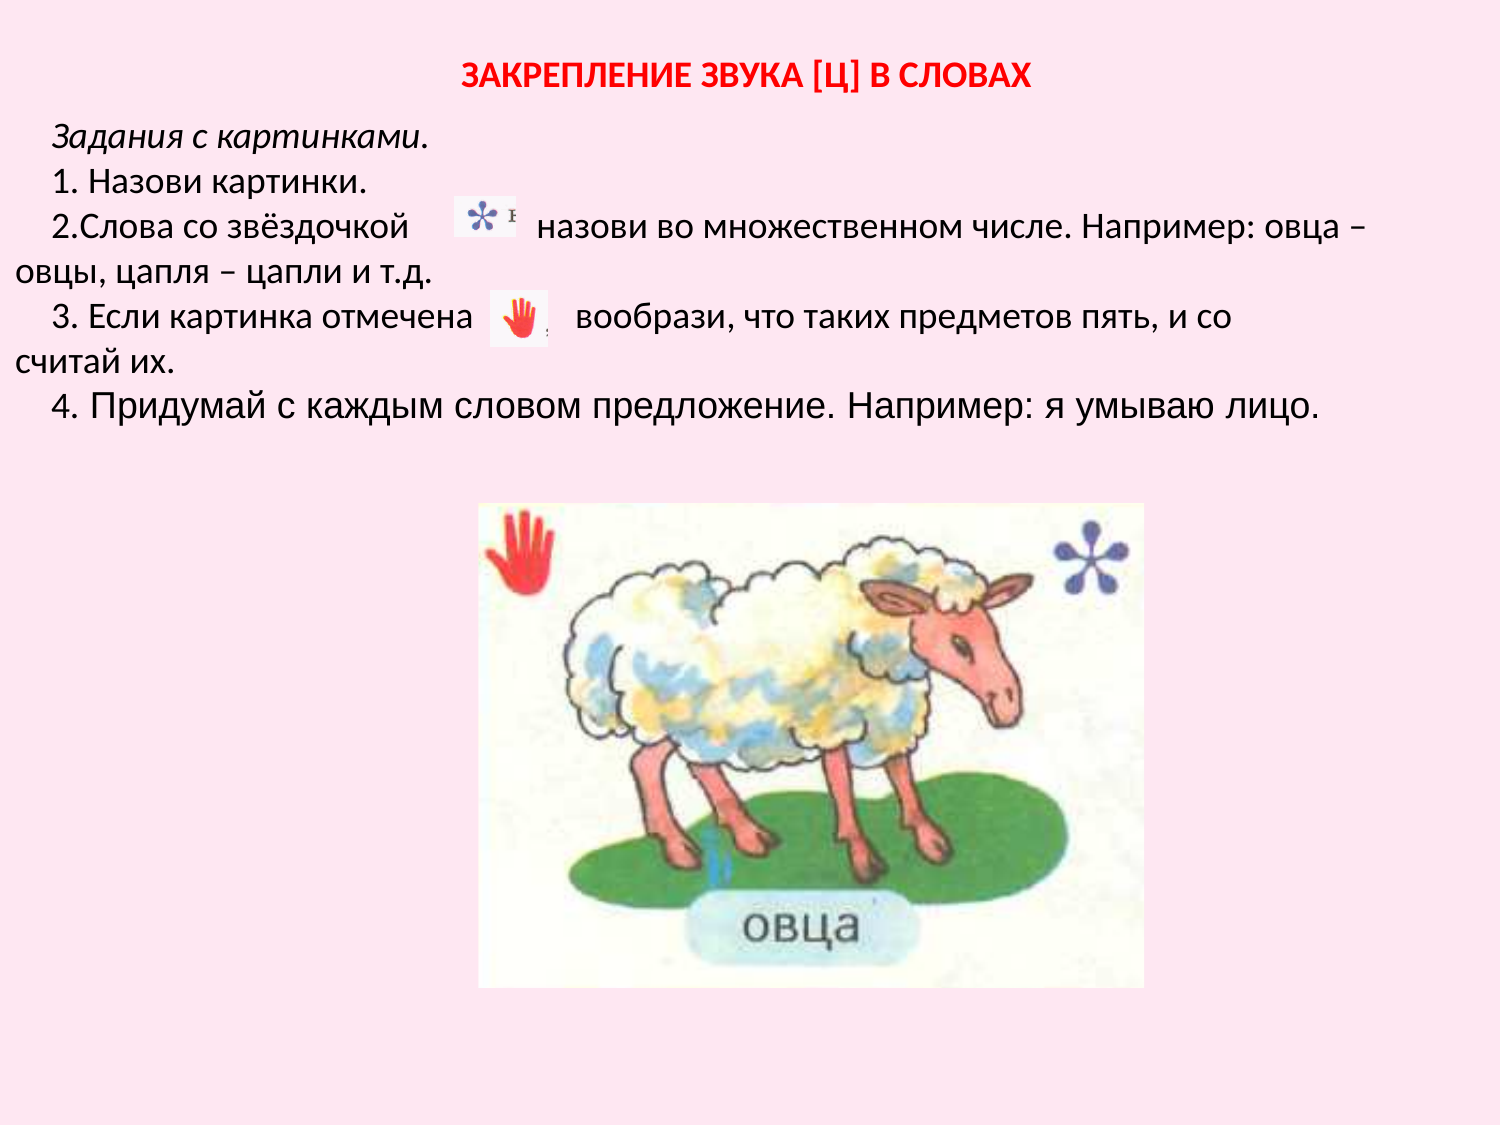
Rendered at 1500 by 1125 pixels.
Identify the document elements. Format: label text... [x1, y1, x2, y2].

picture [454, 195, 516, 238]
text_box Задания с картинками. 1. Назови картинки. 2.Слова со звёздочкой назови во множественном числе. Например: овца – овцы, цапля – цапли и т.д. 3. Если картинка отмечена вообрази, что таких предметов пять, и со­ считай их. 4. Придумай с каждым словом предложение. Например: я умываю лицо. [0, 103, 1453, 479]
picture [477, 503, 1145, 988]
text_box [0, 0, 1500, 75]
text_box ЗАКРЕПЛЕНИЕ ЗВУКА [Ц] В СЛОВАХ [446, 75, 1047, 103]
picture [489, 290, 549, 348]
